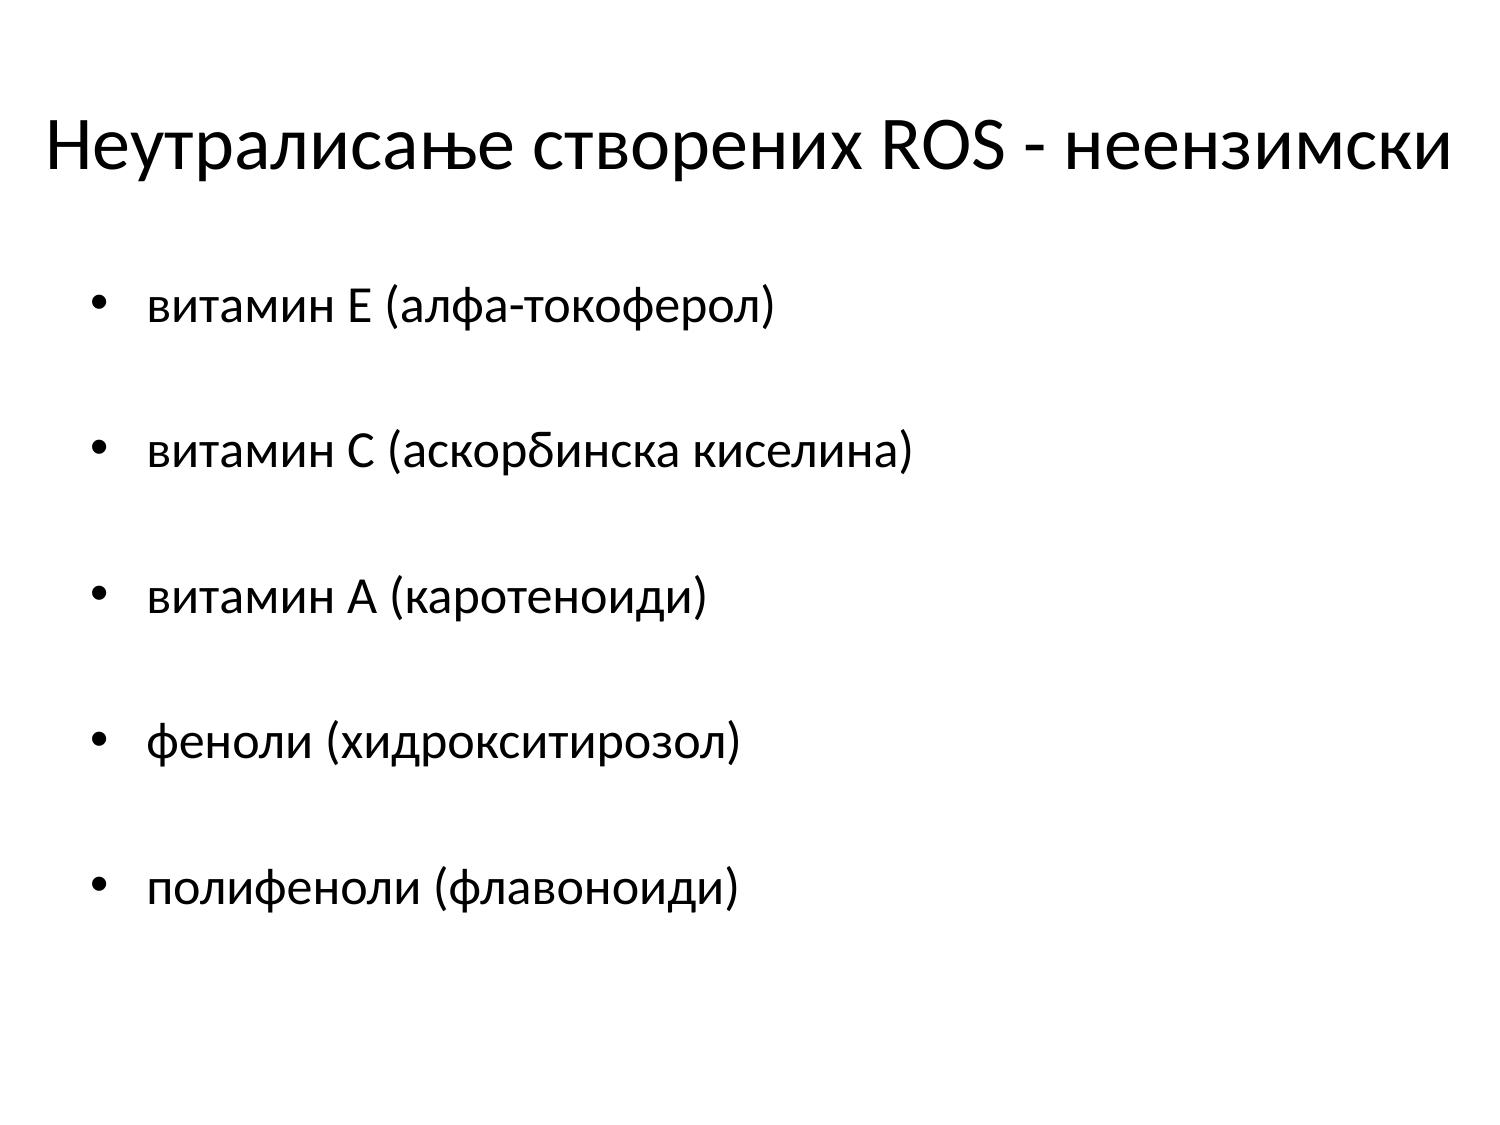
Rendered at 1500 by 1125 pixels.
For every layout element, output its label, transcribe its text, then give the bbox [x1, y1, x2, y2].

list витамин Е (алфа-токоферол) витамин С (аскорбинска киселина) витамин А (каротеноиди) феноли (хидрокситирозол) полифеноли (флавоноиди) [75, 262, 1425, 1005]
title Неутралисање створених ROS - неензимски [23, 45, 1477, 233]
